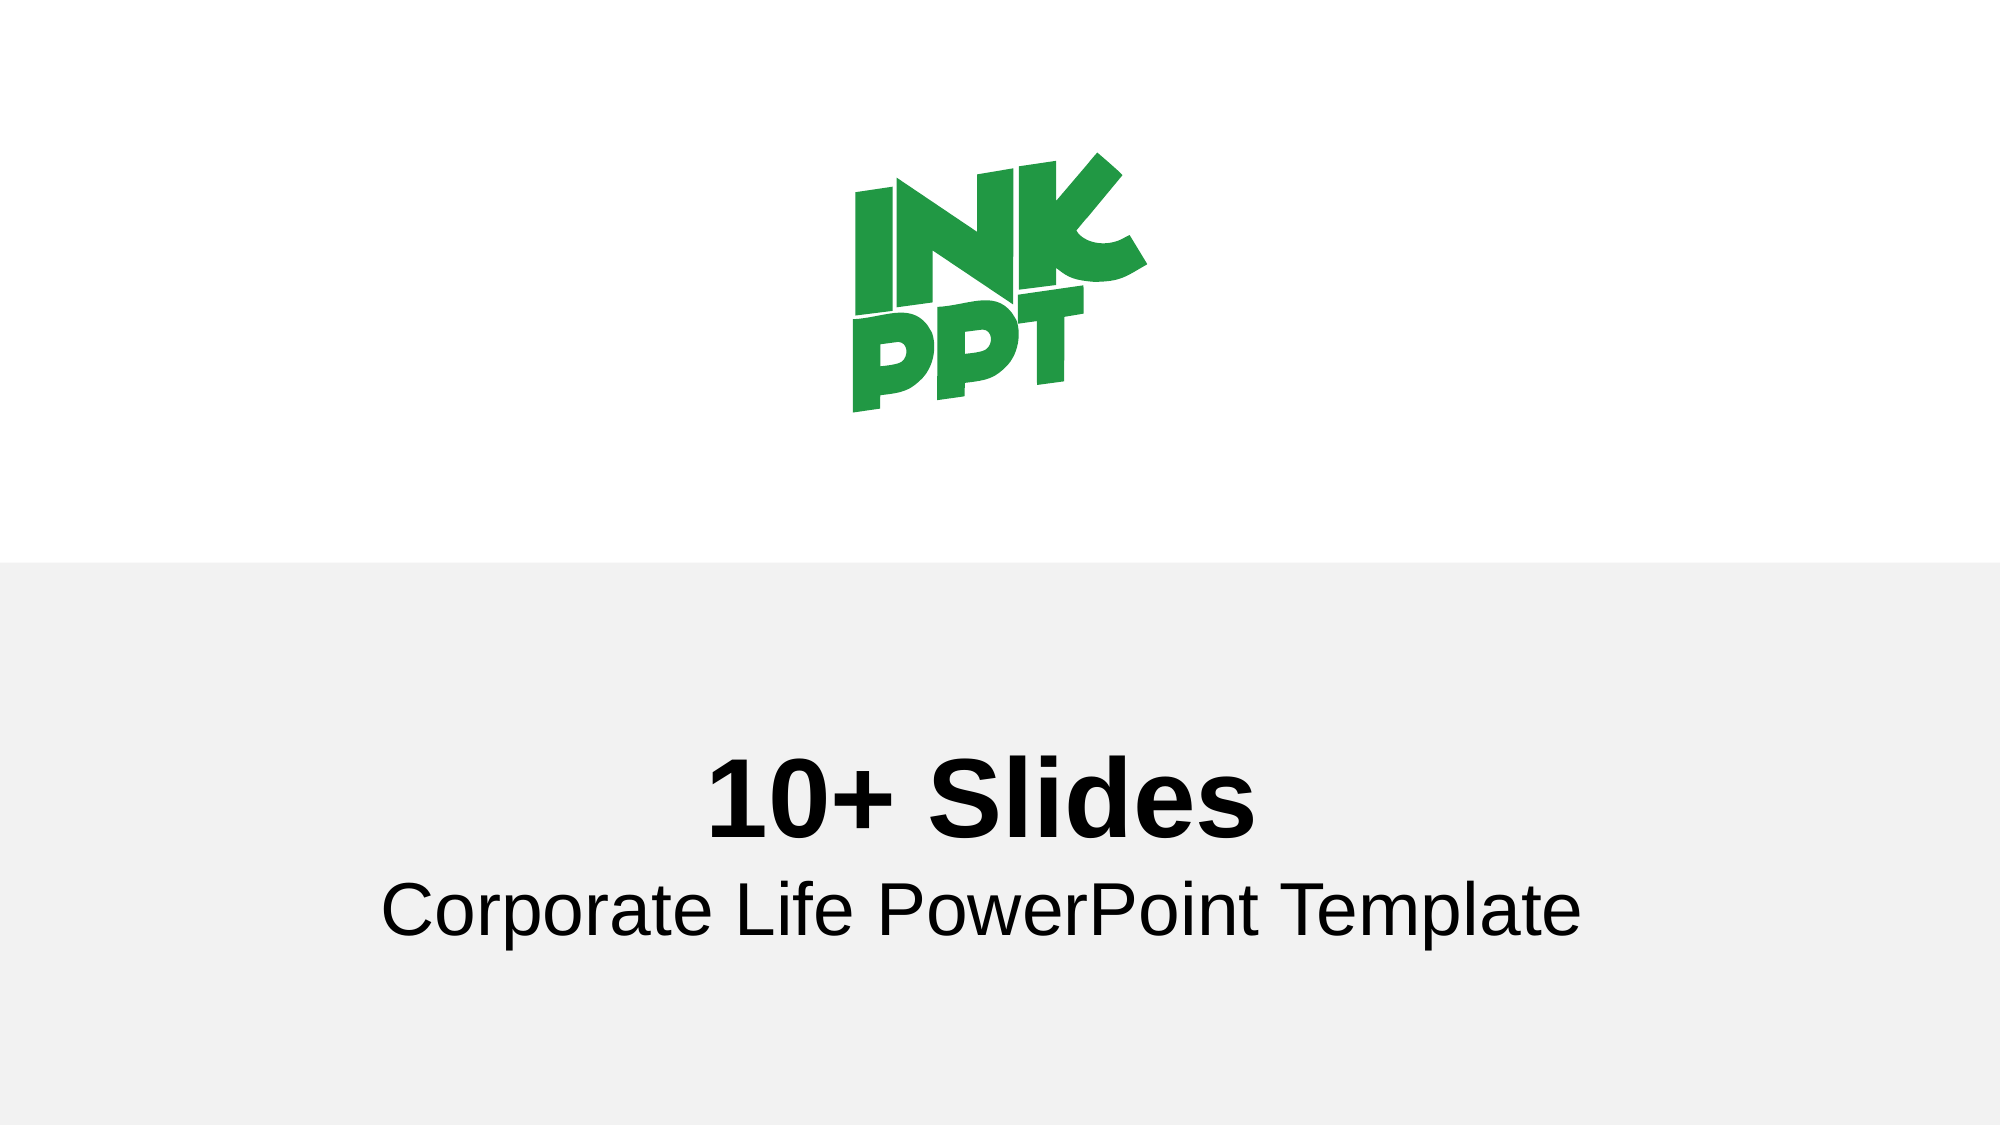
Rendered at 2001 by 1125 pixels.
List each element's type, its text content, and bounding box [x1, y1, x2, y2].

text_box 10+ Slides Corporate Life PowerPoint Template [130, 717, 1835, 958]
